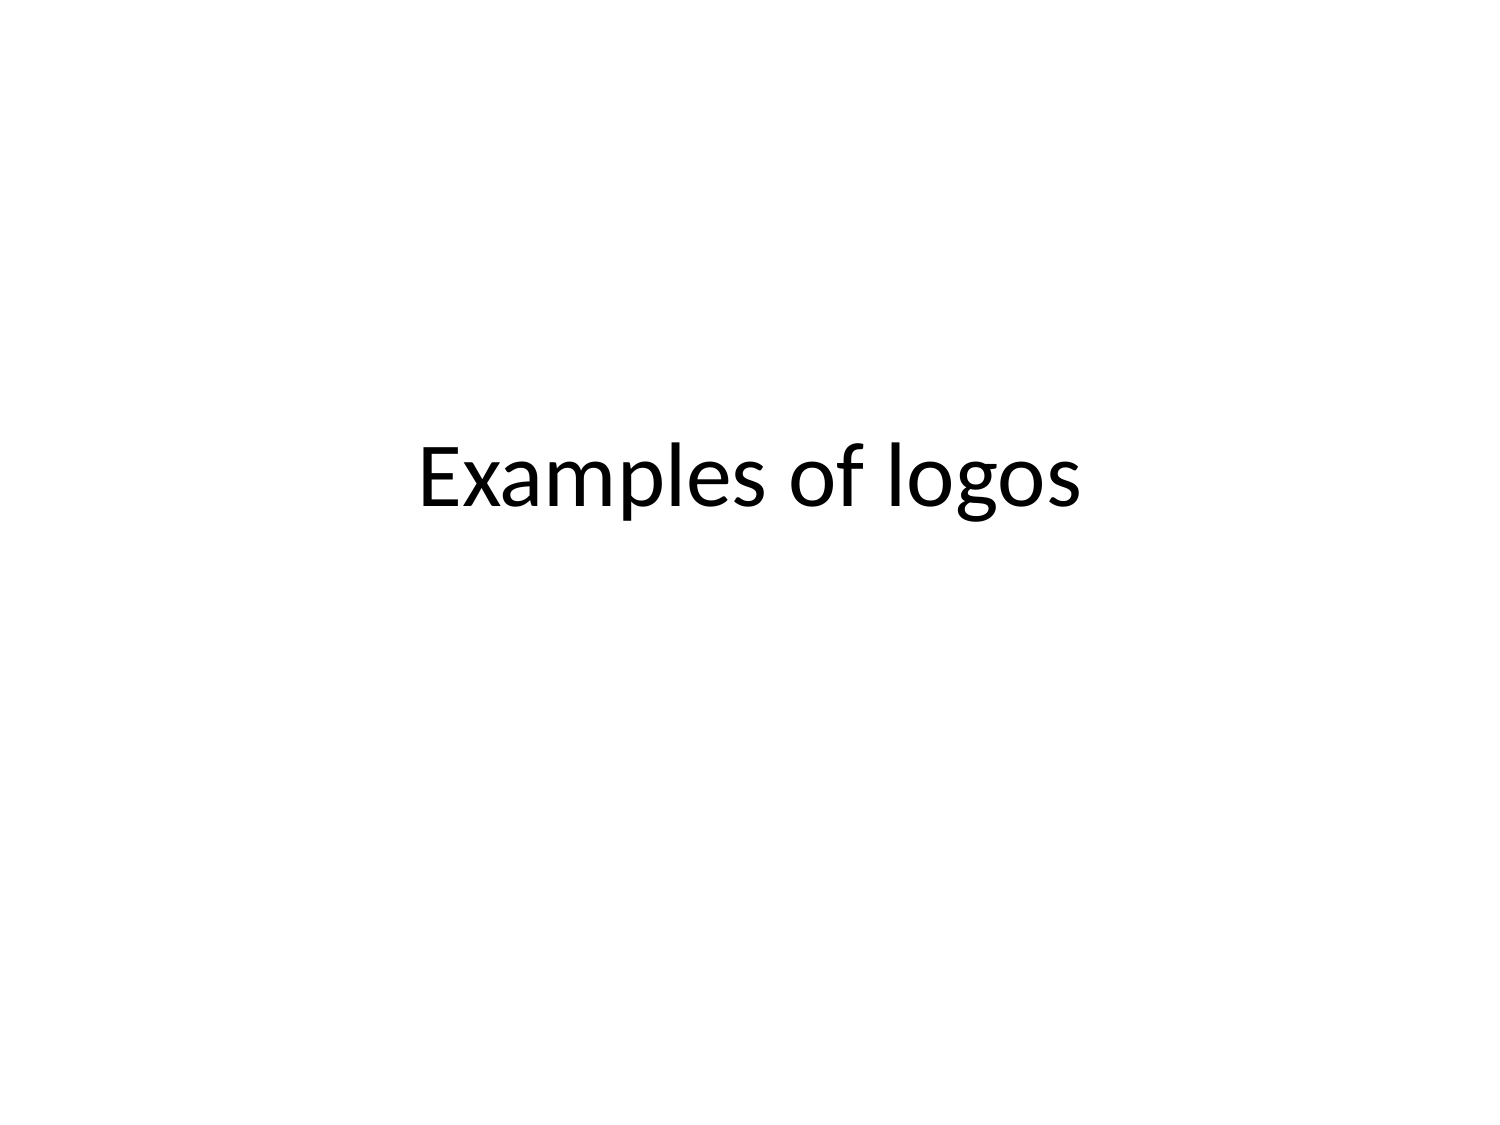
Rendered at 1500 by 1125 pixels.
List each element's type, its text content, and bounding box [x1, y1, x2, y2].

title Examples of logos [112, 349, 1388, 591]
